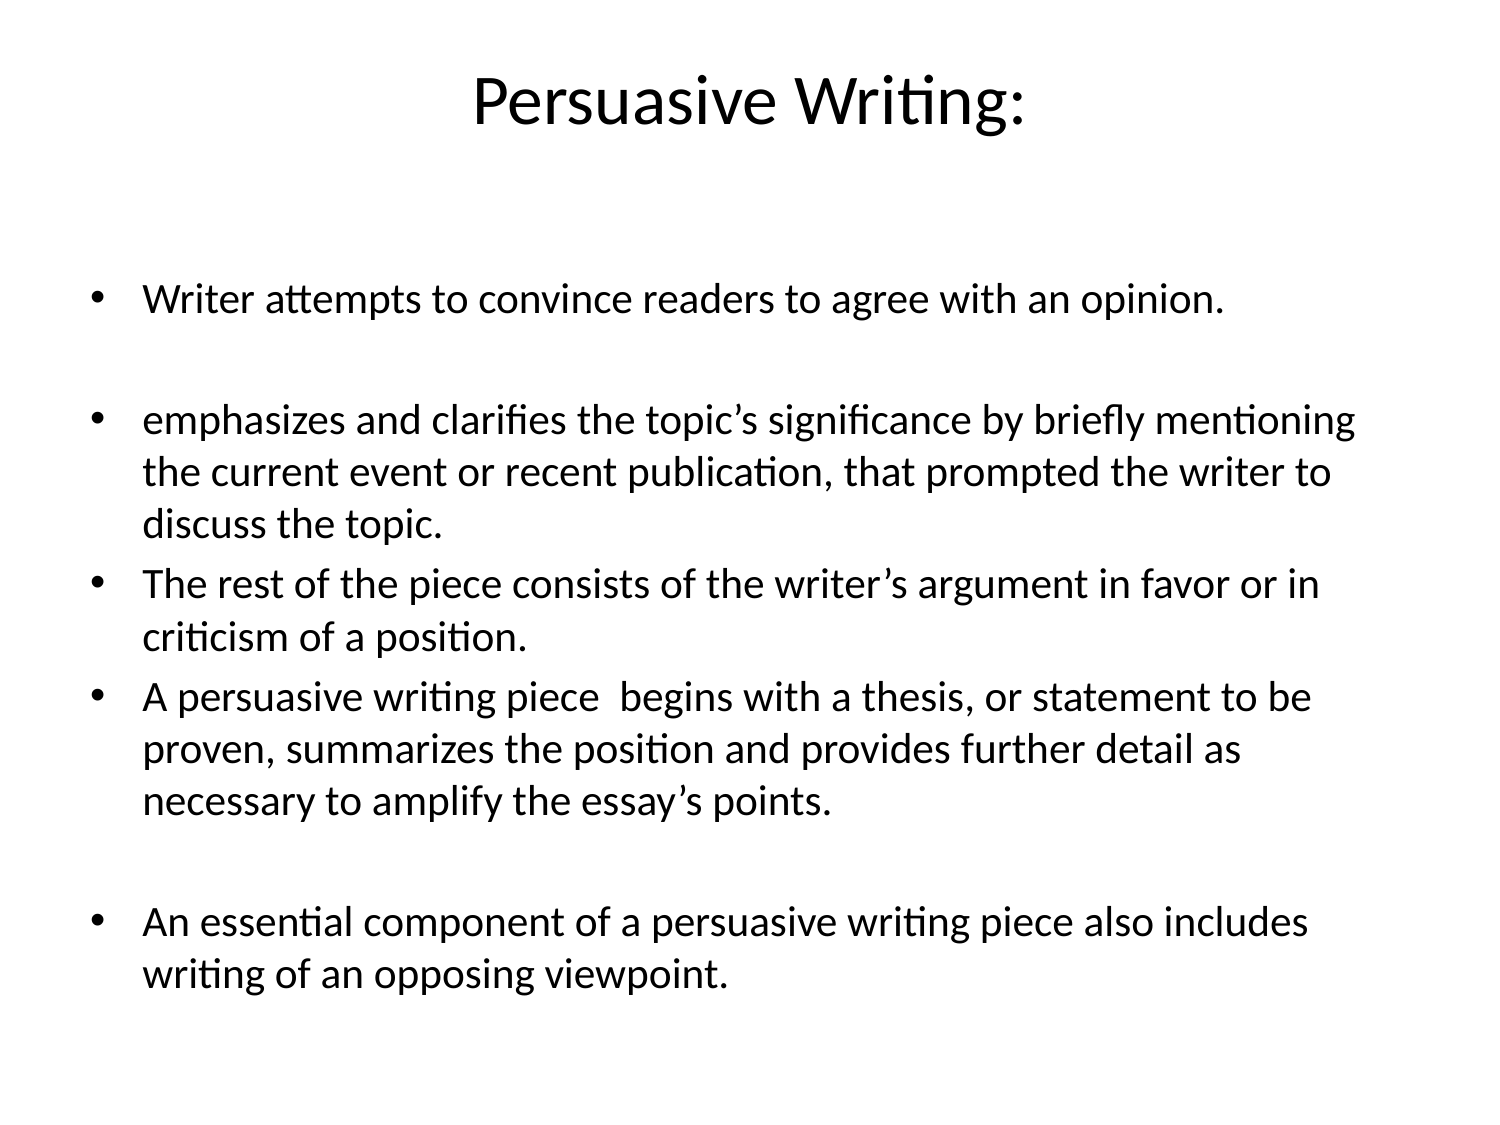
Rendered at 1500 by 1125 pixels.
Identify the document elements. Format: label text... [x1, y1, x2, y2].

list Writer attempts to convince readers to agree with an opinion. emphasizes and clarifies the topic’s significance by briefly mentioning the current event or recent publication, that prompted the writer to discuss the topic. The rest of the piece consists of the writer’s argument in favor or in criticism of a position. A persuasive writing piece begins with a thesis, or statement to be proven, summarizes the position and provides further detail as necessary to amplify the essay’s points. An essential component of a persuasive writing piece also includes writing of an opposing viewpoint. [75, 262, 1425, 1005]
title Persuasive Writing: [75, 45, 1425, 233]
